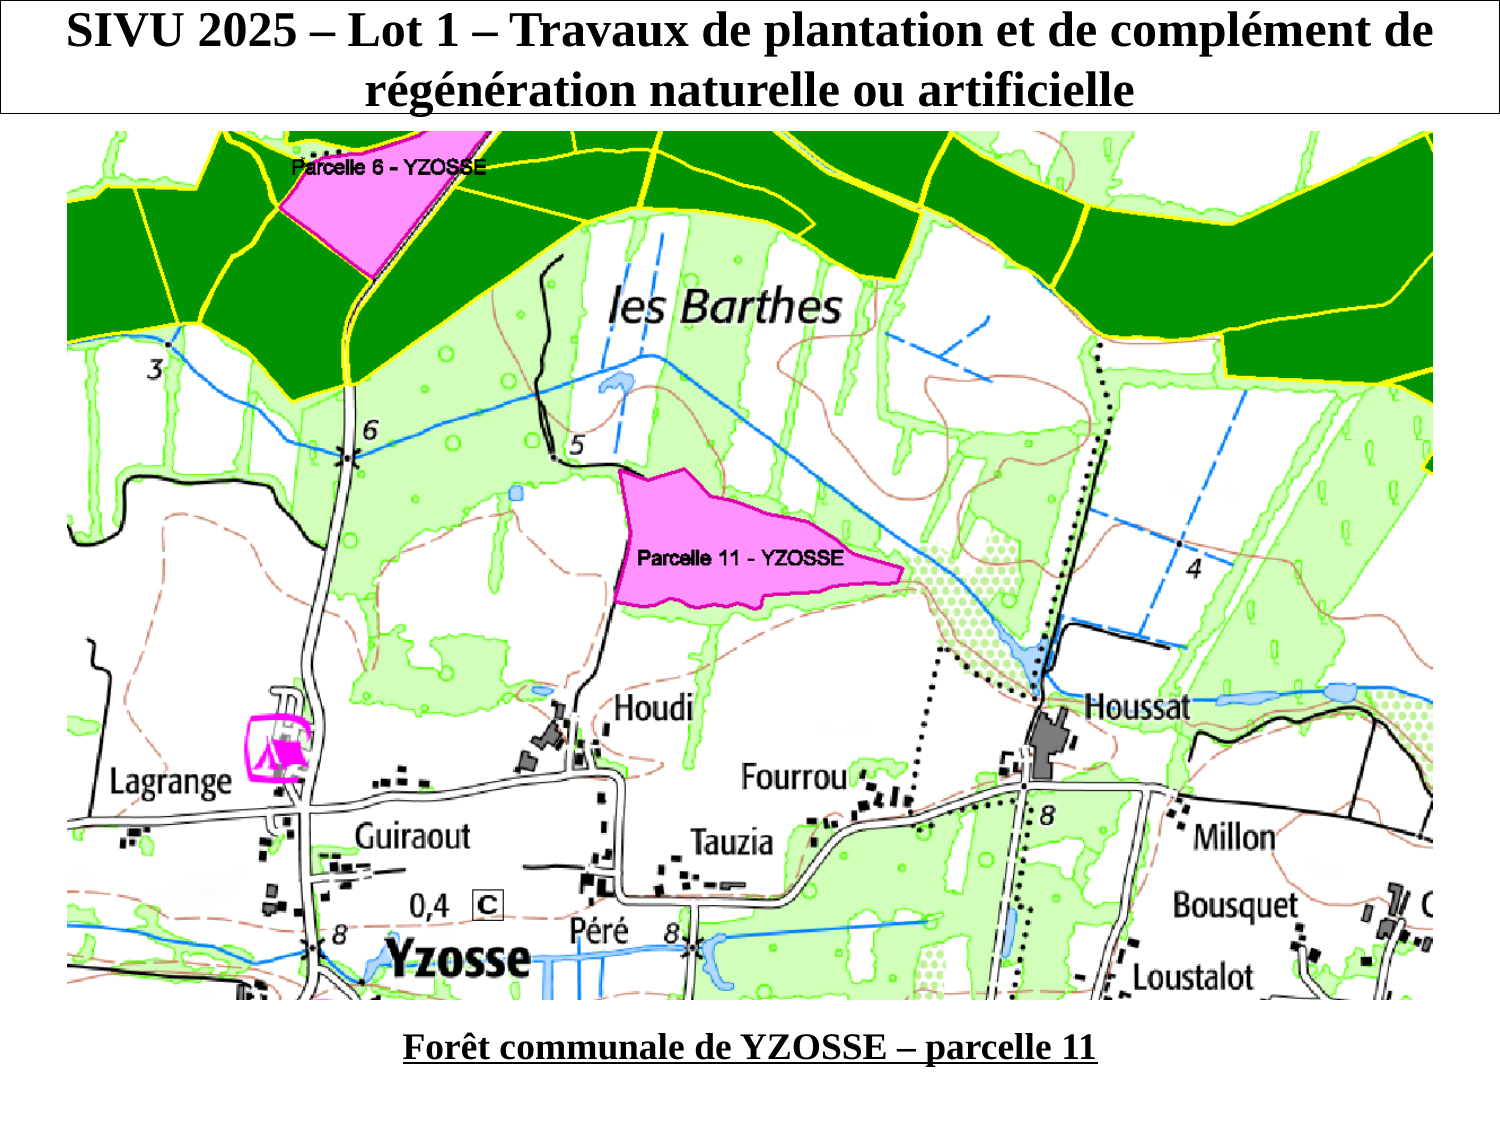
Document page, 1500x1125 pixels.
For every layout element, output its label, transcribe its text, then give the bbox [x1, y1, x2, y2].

title SIVU 2025 – Lot 1 – Travaux de plantation et de complément de régénération naturelle ou artificielle [0, 0, 1500, 114]
text_box Forêt communale de YZOSSE – parcelle 11 [0, 999, 1500, 1090]
picture [67, 131, 1433, 1000]
